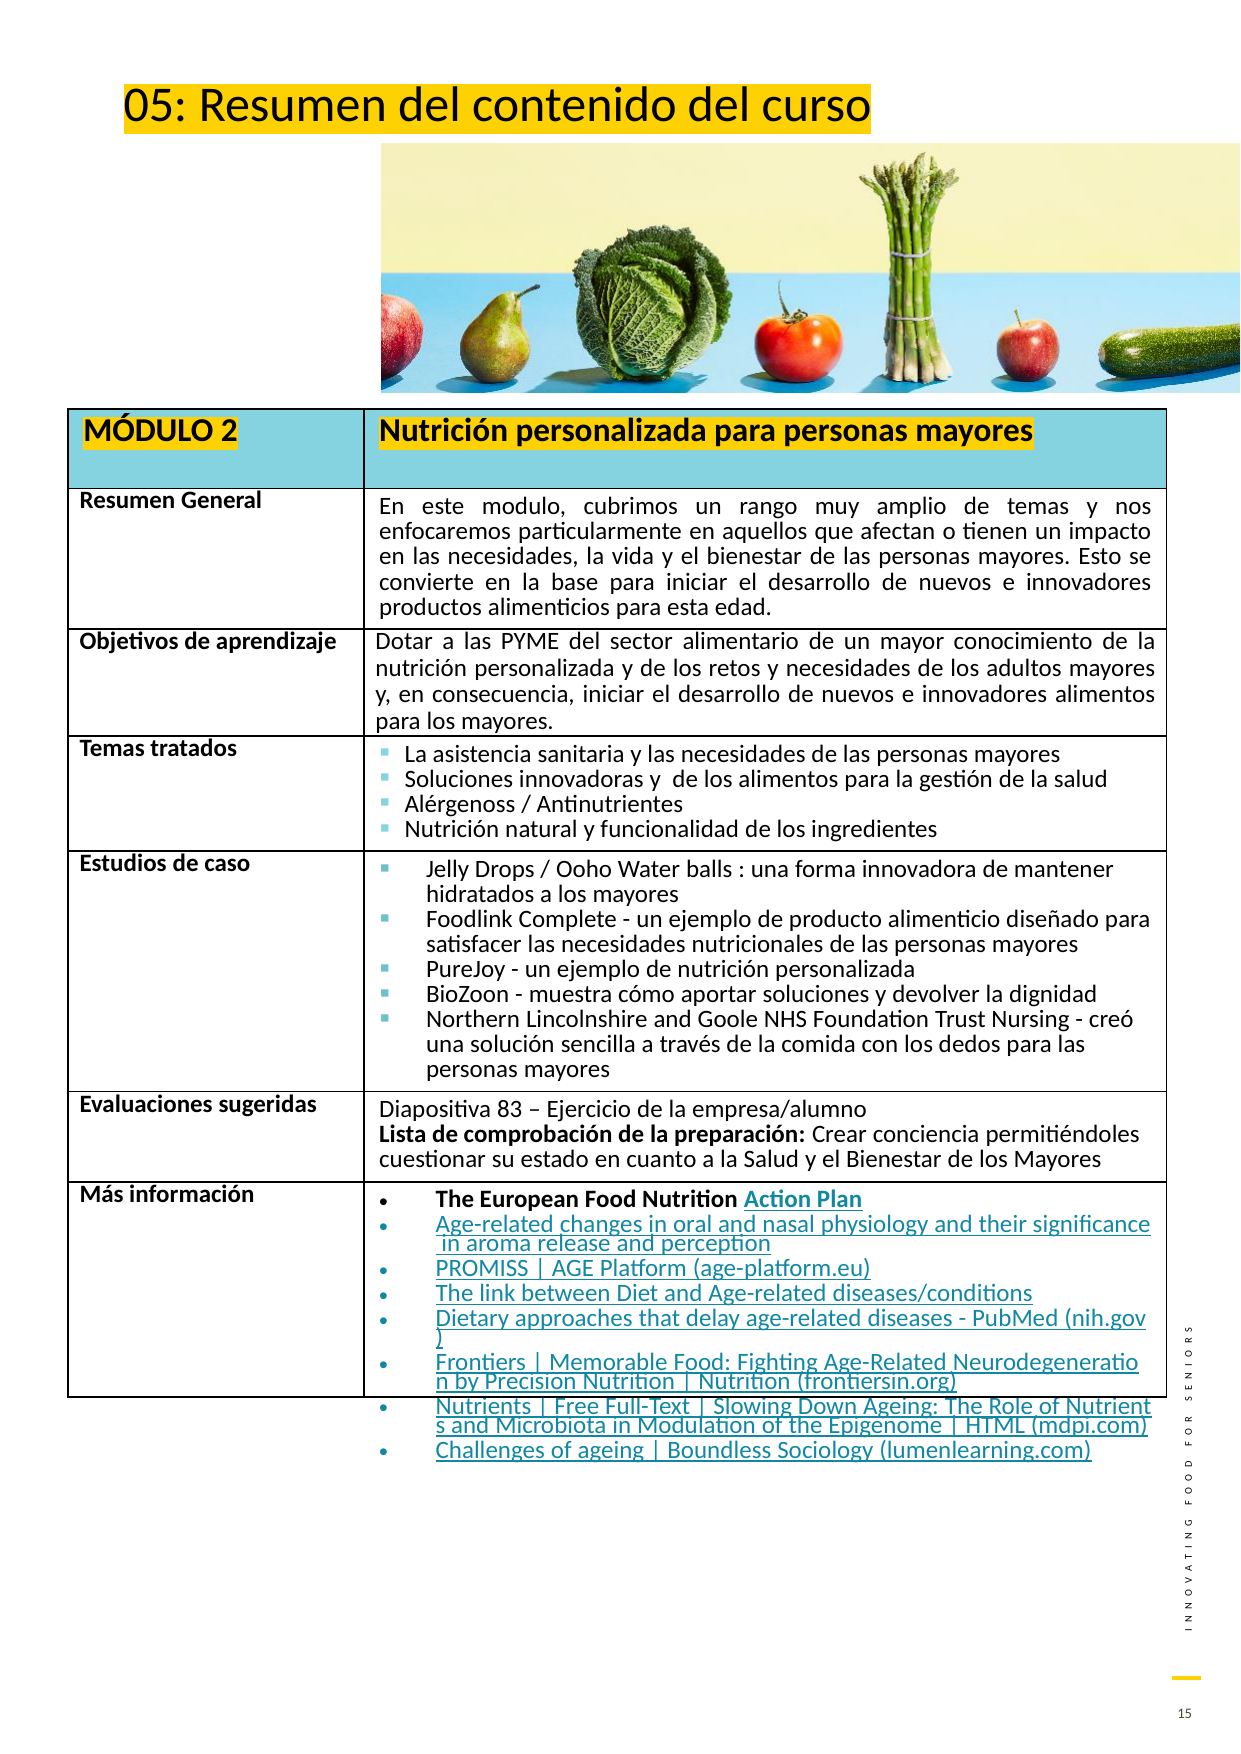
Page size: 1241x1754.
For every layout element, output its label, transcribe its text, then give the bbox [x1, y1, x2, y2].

table_cell Más información [69, 1183, 363, 1396]
table_cell Temas tratados [69, 737, 363, 850]
table_cell Estudios de caso [69, 852, 363, 1091]
table_cell Evaluaciones sugeridas [69, 1092, 363, 1181]
table_cell Objetivos de aprendizaje [69, 630, 363, 735]
table_cell Resumen General [69, 489, 363, 628]
picture [381, 143, 1241, 393]
table_cell Diapositiva 83 – Ejercicio de la empresa/alumno Lista de comprobación de la preparación: Crear conciencia permitiéndoles cuestionar su estado en cuanto a la Salud y el Bienestar de los Mayores [365, 1092, 1166, 1181]
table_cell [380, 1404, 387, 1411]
table_cell Dotar a las PYME del sector alimentario de un mayor conocimiento de la nutrición personalizada y de los retos y necesidades de los adultos mayores y, en consecuencia, iniciar el desarrollo de nuevos e innovadores alimentos para los mayores. [365, 630, 1166, 735]
list 05: Resumen del contenido del curso [108, 71, 1050, 159]
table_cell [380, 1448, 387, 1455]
table_header Nutrición personalizada para personas mayores [365, 410, 1166, 488]
table_cell The European Food Nutrition Action Plan Age-related changes in oral and nasal physiology and their significance in aroma release and perception PROMISS | AGE Platform (age-platform.eu) The link between Diet and Age-related diseases/conditions Dietary approaches that delay age-related diseases - PubMed (nih.gov) Frontiers | Memorable Food: Fighting Age-Related Neurodegeneration by Precision Nutrition | Nutrition (frontiersin.org) Nutrients | Free Full-Text | Slowing Down Ageing: The Role of Nutrients and Microbiota in Modulation of the Epigenome | HTML (mdpi.com) Challenges of ageing | Boundless Sociology (lumenlearning.com) [365, 1183, 1166, 1396]
table_cell Jelly Drops / Ooho Water balls : una forma innovadora de mantener hidratados a los mayores Foodlink Complete - un ejemplo de producto alimenticio diseñado para satisfacer las necesidades nutricionales de las personas mayores PureJoy - un ejemplo de nutrición personalizada BioZoon - muestra cómo aportar soluciones y devolver la dignidad Northern Lincolnshire and Goole NHS Foundation Trust Nursing - creó una solución sencilla a través de la comida con los dedos para las personas mayores [365, 852, 1166, 1091]
table_cell La asistencia sanitaria y las necesidades de las personas mayores Soluciones innovadoras y de los alimentos para la gestión de la salud Alérgenoss / Antinutrientes Nutrición natural y funcionalidad de los ingredientes [365, 737, 1166, 850]
table_cell En este modulo, cubrimos un rango muy amplio de temas y nos enfocaremos particularmente en aquellos que afectan o tienen un impacto en las necesidades, la vida y el bienestar de las personas mayores. Esto se convierte en la base para iniciar el desarrollo de nuevos e innovadores productos alimenticios para esta edad. [365, 489, 1166, 628]
table_header MÓDULO 2 [69, 410, 363, 488]
